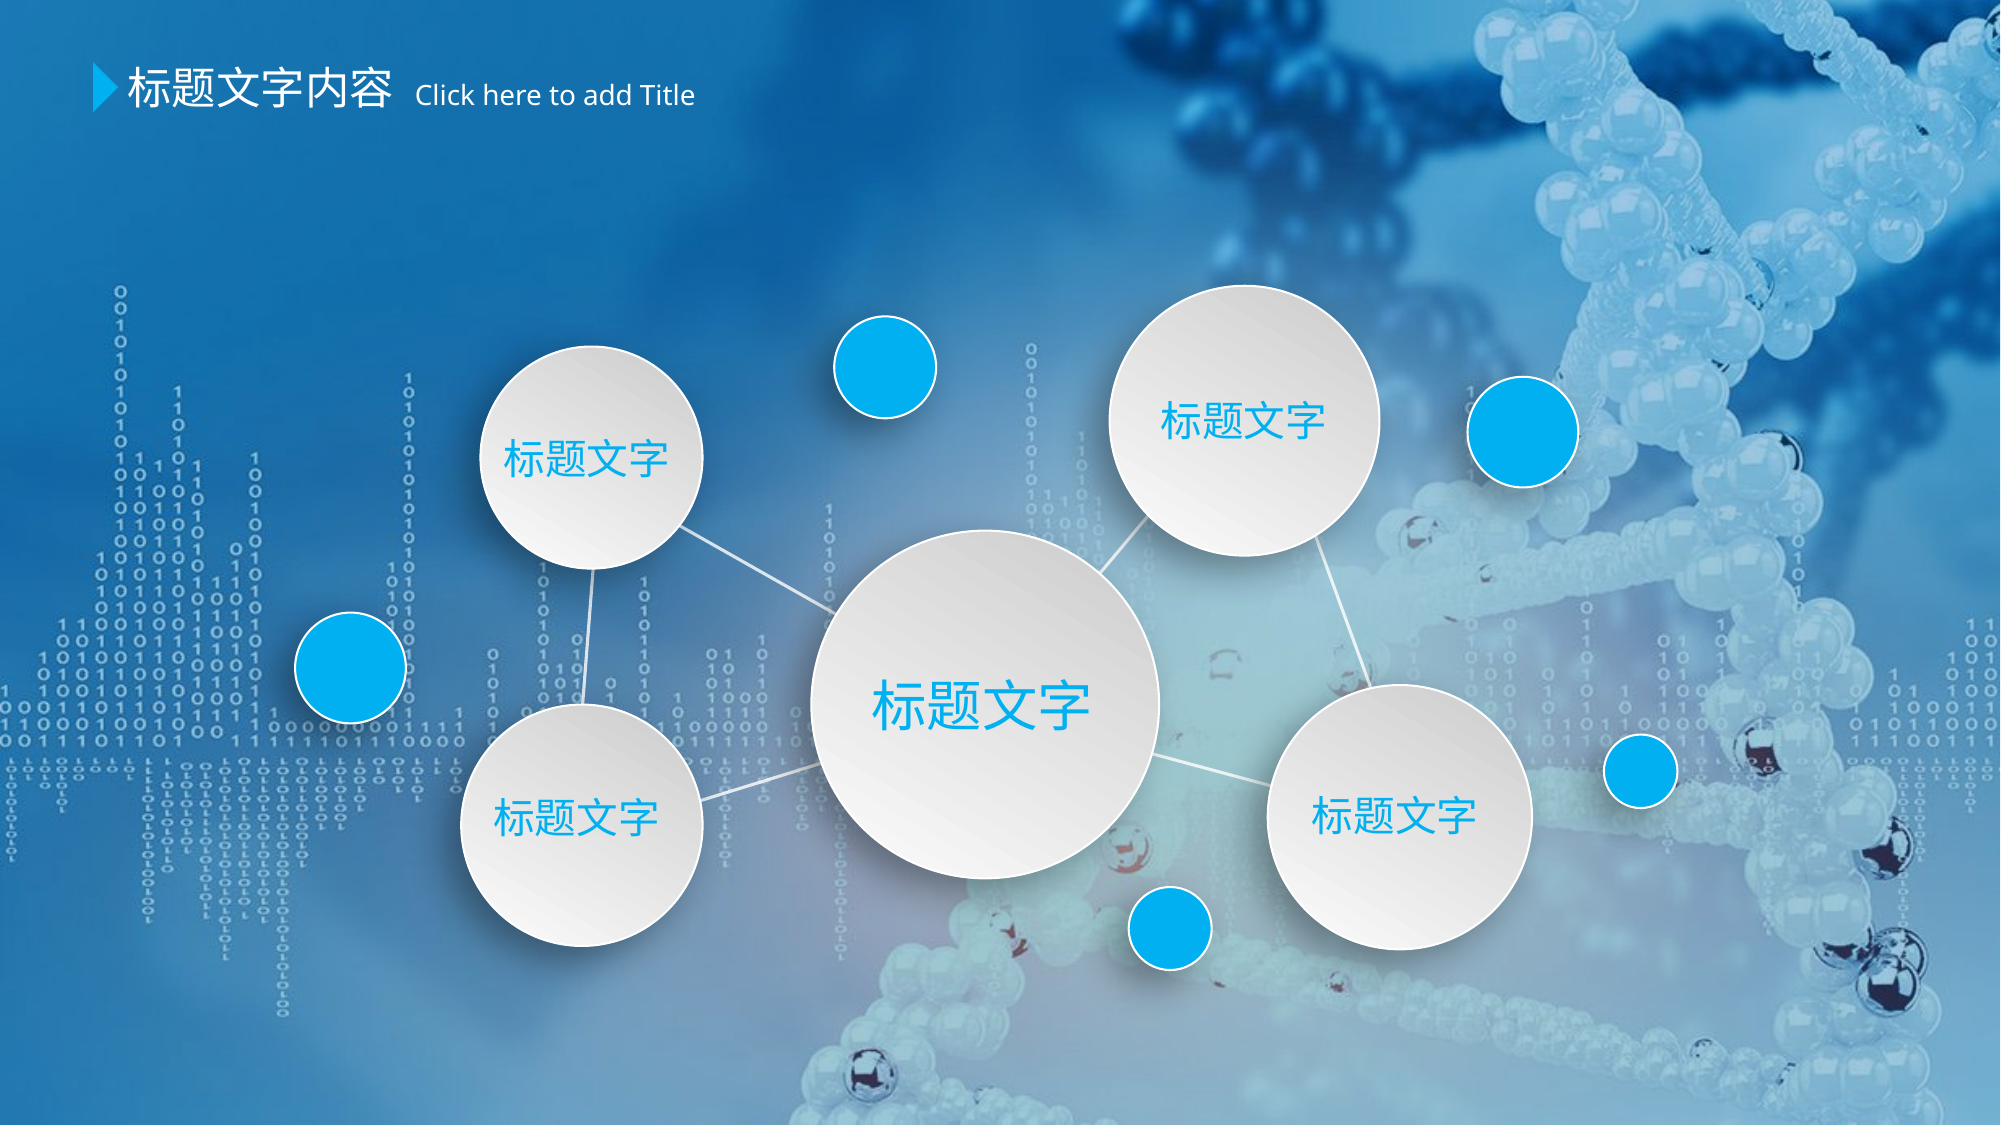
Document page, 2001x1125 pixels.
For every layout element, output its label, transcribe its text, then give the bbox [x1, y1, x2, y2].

text_box 标题文字 [1296, 782, 1494, 848]
text_box 标题文字 [478, 784, 676, 850]
text_box [810, 529, 1161, 880]
text_box [460, 703, 704, 947]
text_box [1602, 733, 1679, 810]
text_box 标题文字 [856, 663, 1109, 746]
text_box [1127, 885, 1213, 972]
text_box [1266, 684, 1534, 951]
text_box 标题文字 [1145, 387, 1343, 453]
text_box [479, 345, 704, 570]
picture [0, 0, 2001, 1125]
text_box [294, 611, 407, 725]
text_box 标题文字 [488, 425, 686, 491]
text_box [833, 315, 938, 420]
text_box [1466, 375, 1580, 489]
text_box [1101, 550, 1367, 778]
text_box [93, 52, 719, 122]
text_box [1108, 284, 1381, 557]
text_box [582, 534, 811, 800]
